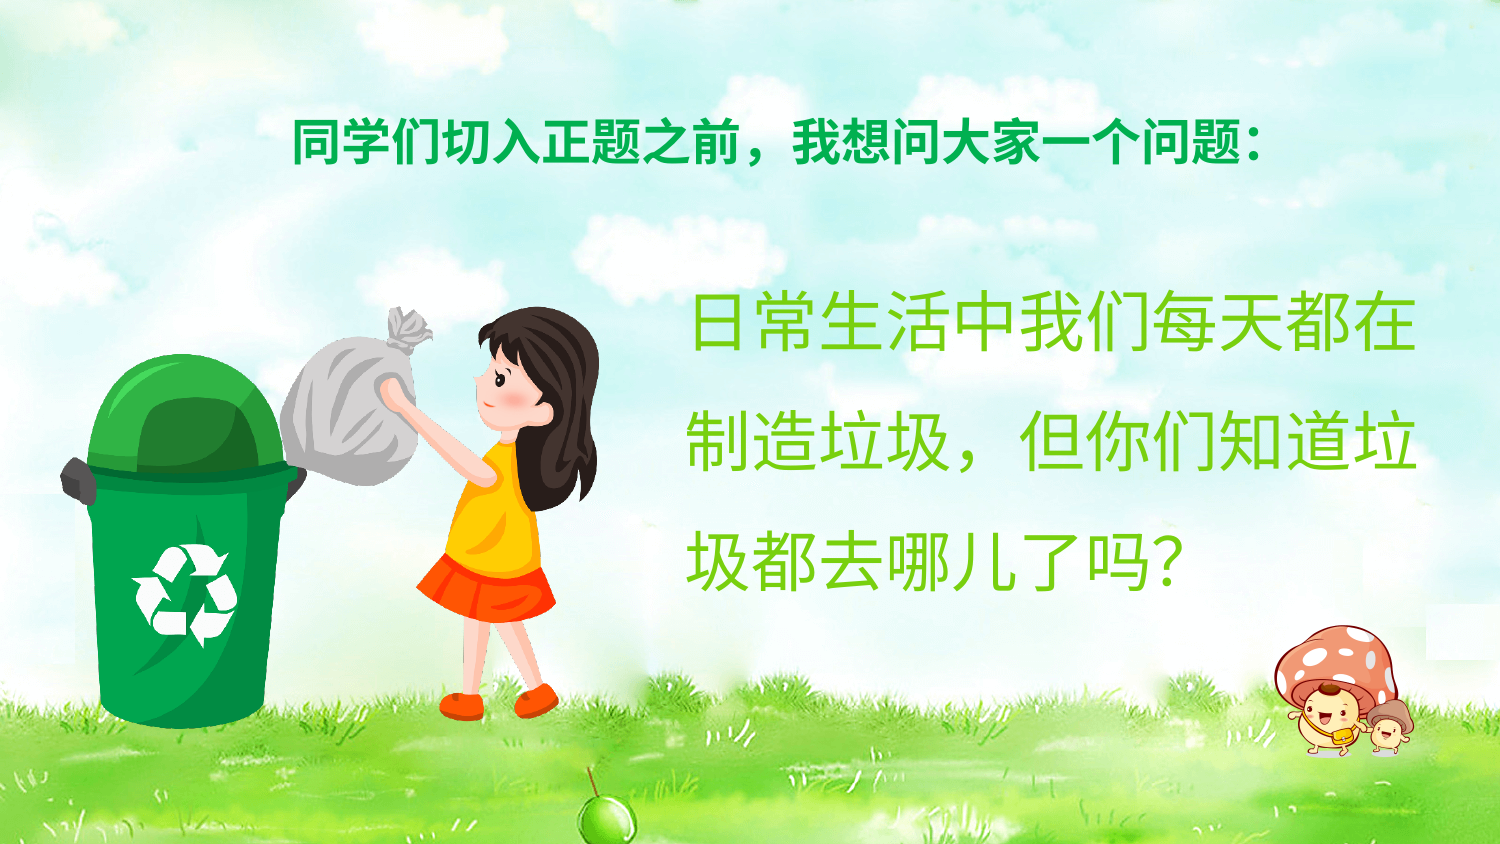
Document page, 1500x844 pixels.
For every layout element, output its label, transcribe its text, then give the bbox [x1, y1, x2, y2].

text_box 同学们切入正题之前，我想问大家一个问题： [276, 72, 1305, 178]
text_box 日常生活中我们每天都在制造垃圾，但你们知道垃圾都去哪儿了吗？ [670, 232, 1438, 608]
picture [0, 0, 1500, 844]
